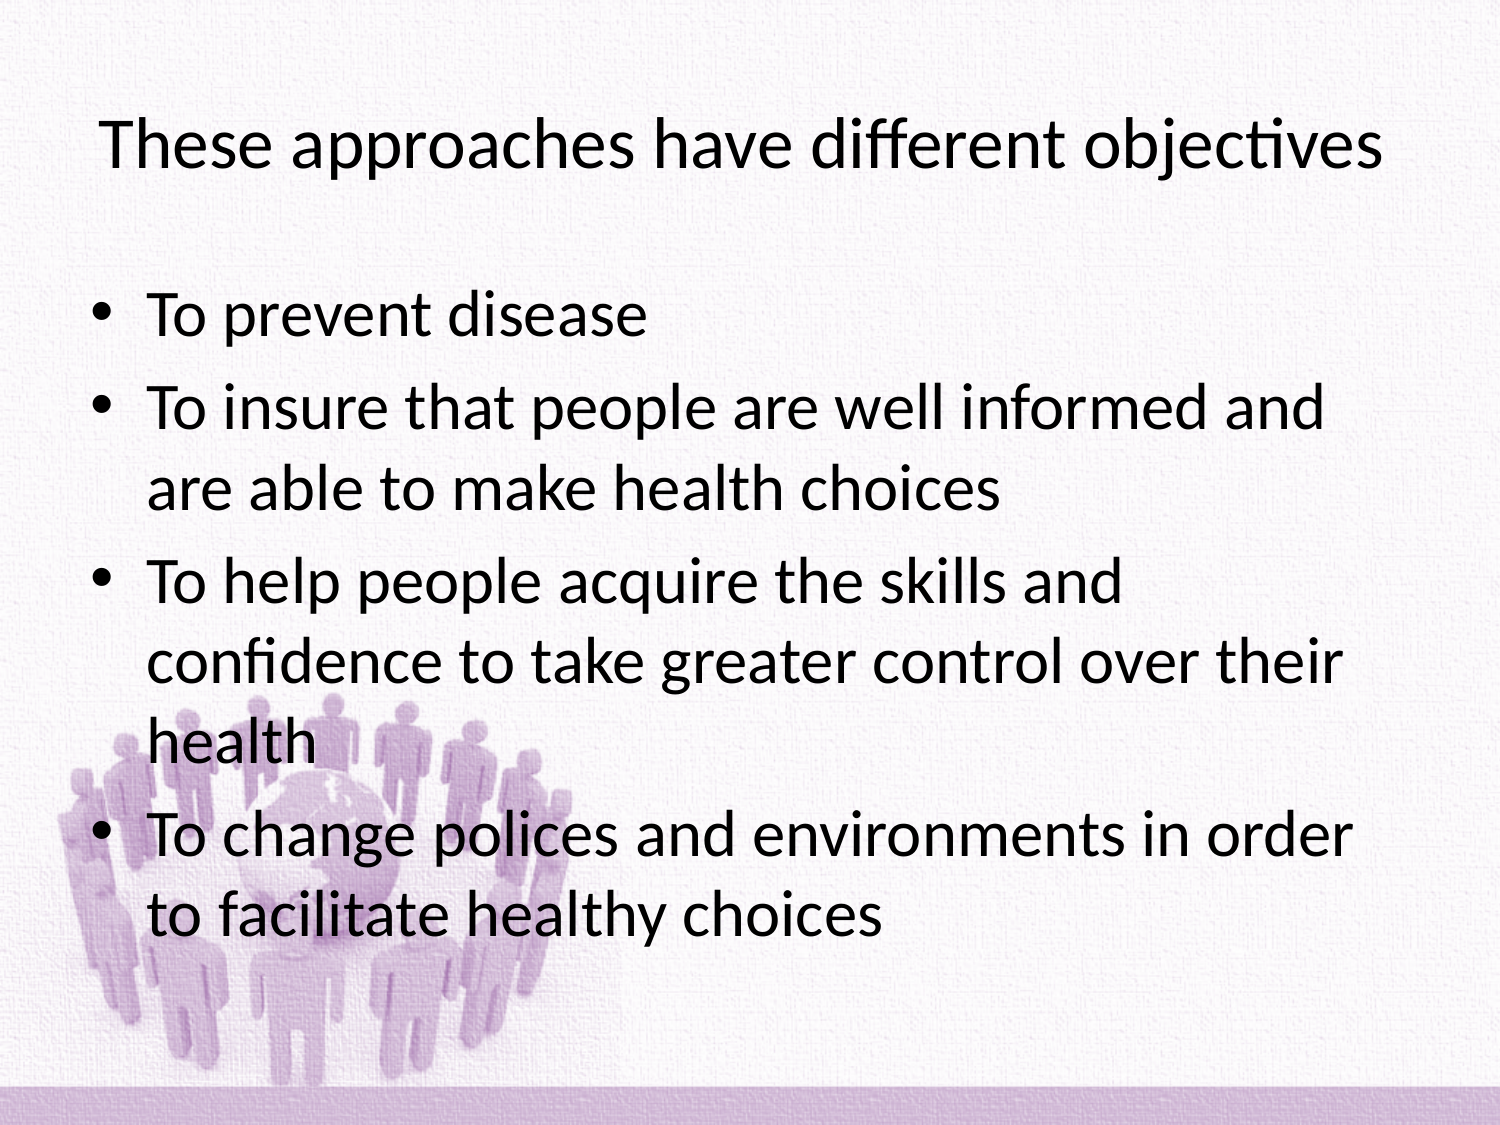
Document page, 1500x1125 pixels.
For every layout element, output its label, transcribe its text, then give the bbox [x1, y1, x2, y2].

title These approaches have different objectives [75, 45, 1425, 233]
list To prevent disease To insure that people are well informed and are able to make health choices To help people acquire the skills and confidence to take greater control over their health To change polices and environments in order to facilitate healthy choices [75, 262, 1425, 1005]
